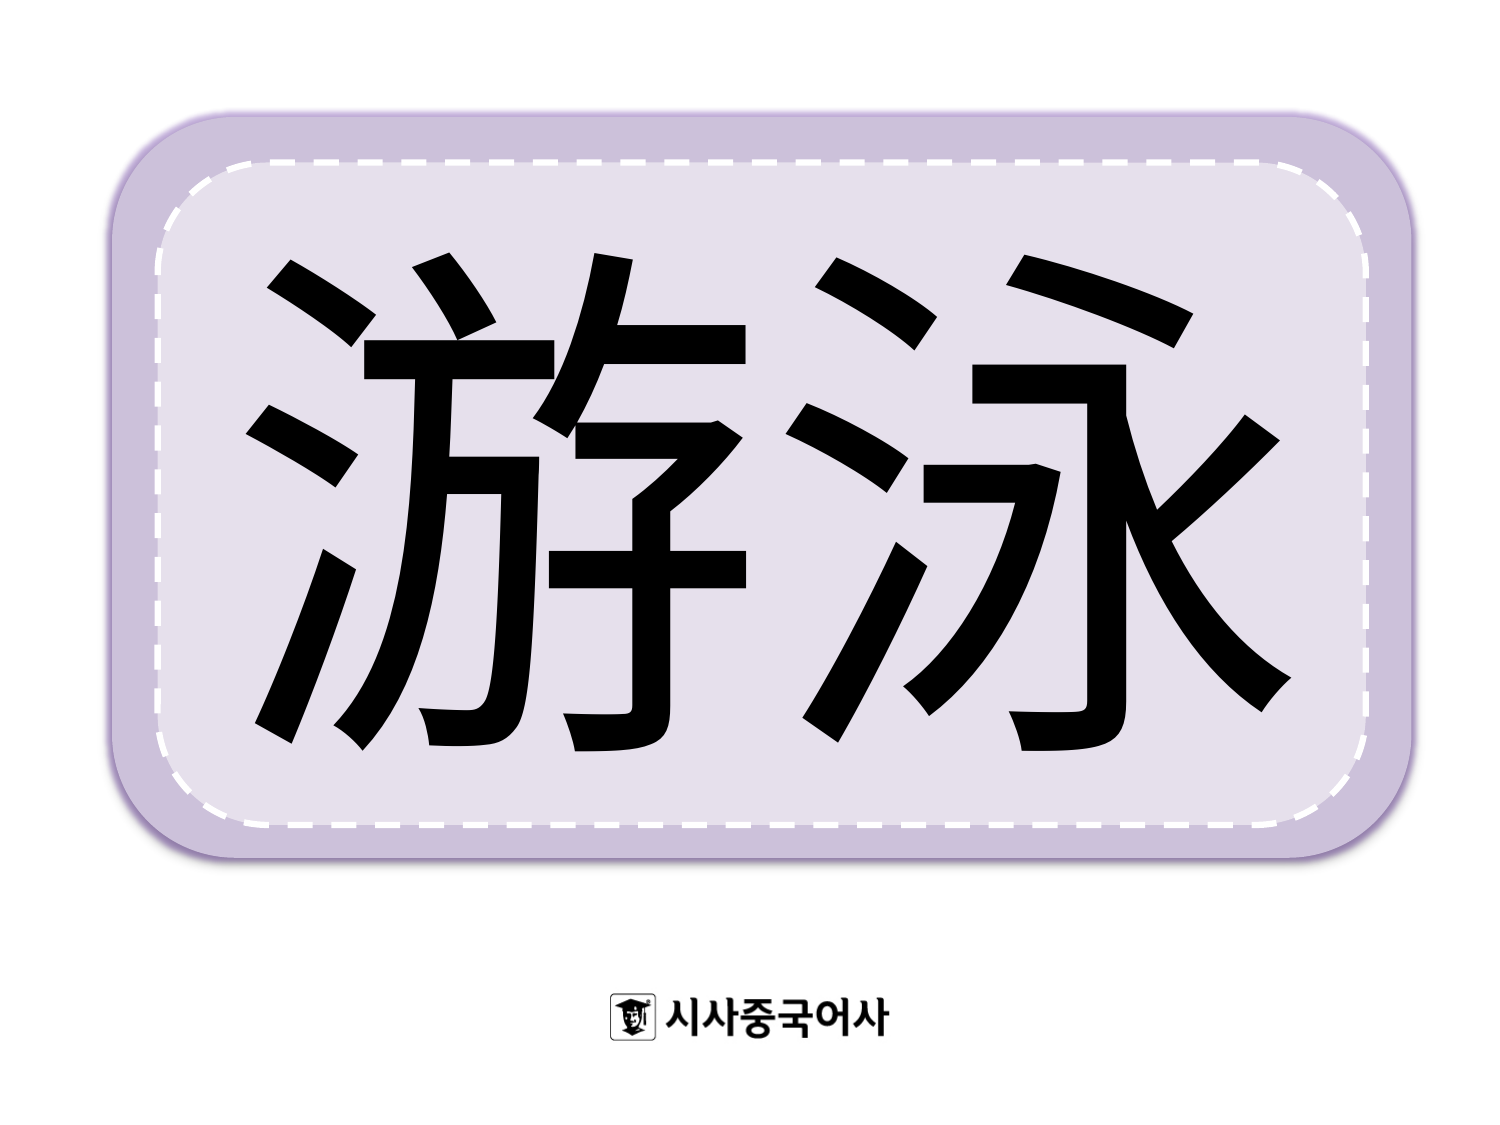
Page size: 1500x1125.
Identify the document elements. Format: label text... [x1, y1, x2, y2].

picture [602, 987, 898, 1047]
text_box 游泳 [162, 160, 1371, 824]
